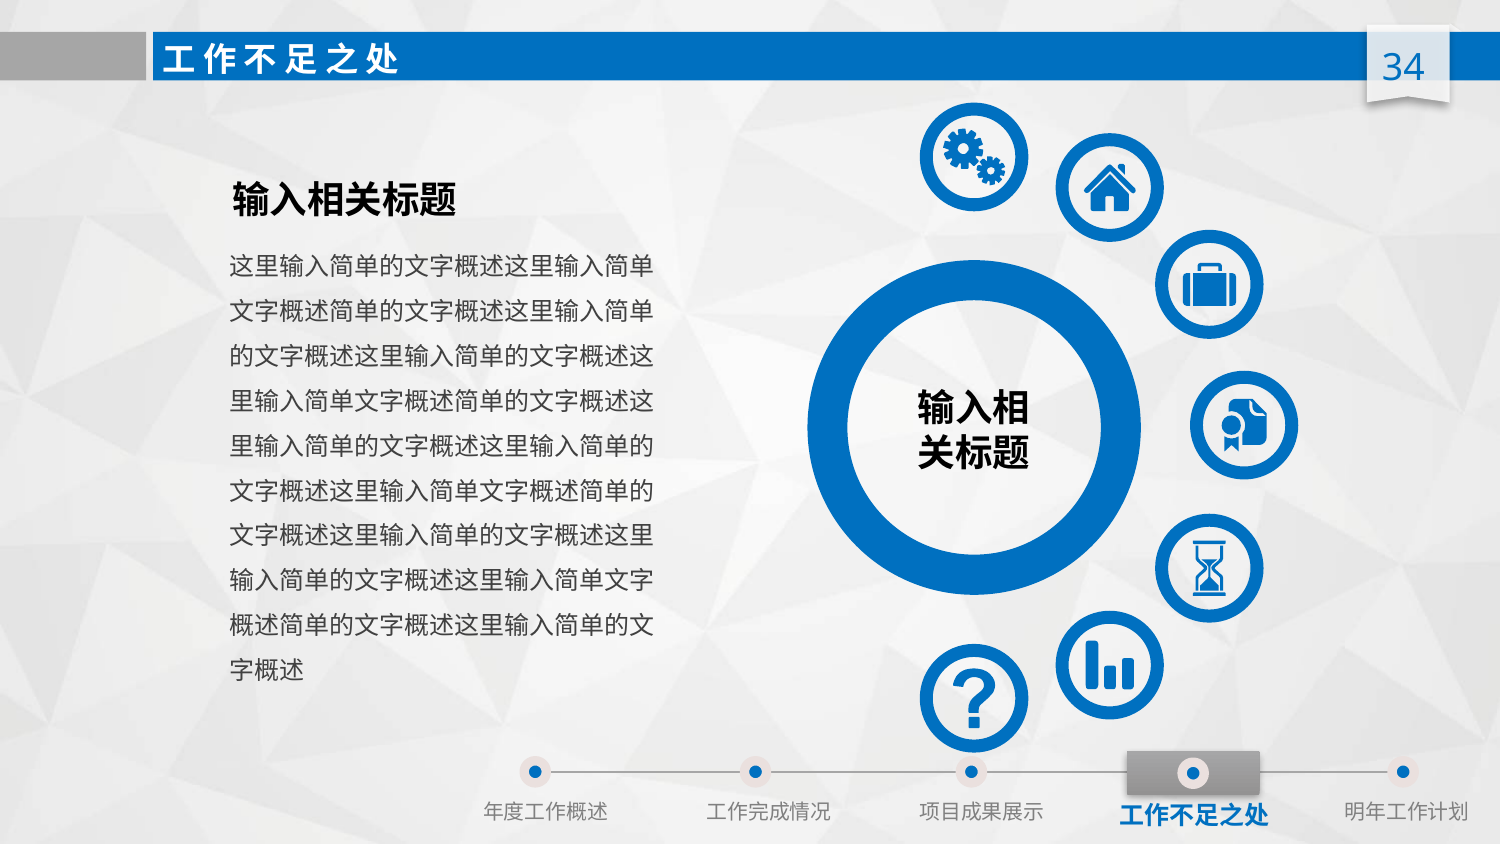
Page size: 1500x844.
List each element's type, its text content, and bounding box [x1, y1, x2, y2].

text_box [1154, 513, 1264, 623]
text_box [807, 259, 1142, 596]
picture [0, 81, 1500, 844]
picture [0, 0, 1500, 31]
text_box 这里输入简单的文字概述这里输入简单文字概述简单的文字概述这里输入简单的文字概述这里输入简单的文字概述这里输入简单文字概述简单的文字概述这里输入简单的文字概述这里输入简单的文字概述这里输入简单文字概述简单的文字概述这里输入简单的文字概述这里输入简单的文字概述这里输入简单文字概述简单的文字概述这里输入简单的文字概述 [214, 228, 679, 692]
text_box 工 作 不 足 之 处 [147, 31, 491, 86]
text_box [919, 102, 1029, 212]
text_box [1055, 610, 1165, 720]
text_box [1189, 370, 1299, 480]
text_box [1055, 132, 1165, 243]
text_box 输入相关标题 [217, 169, 550, 229]
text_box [1154, 229, 1264, 340]
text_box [919, 643, 1029, 753]
